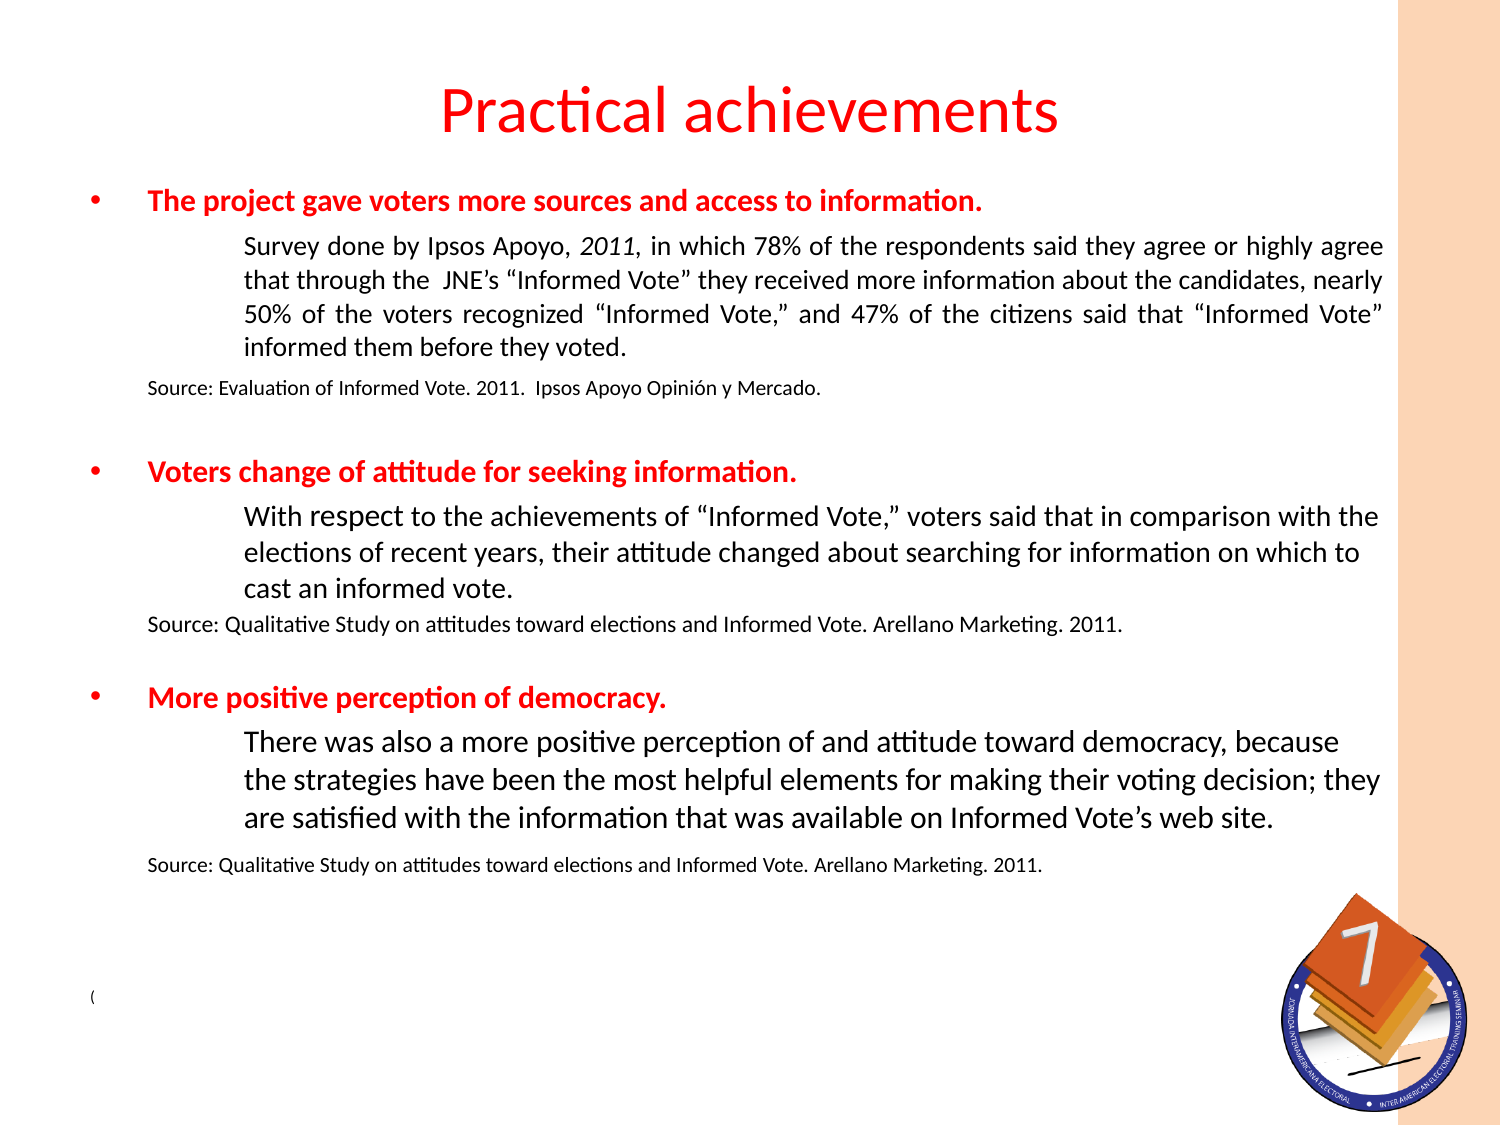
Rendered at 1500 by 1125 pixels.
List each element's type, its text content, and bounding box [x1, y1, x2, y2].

picture [1281, 893, 1471, 1112]
text_box Practical achievements [74, 62, 1398, 149]
text_box [1398, 0, 1500, 1125]
text_box The project gave voters more sources and access to information. Survey done by Ipsos Apoyo, 2011, in which 78% of the respondents said they agree or highly agree that through the JNE’s “Informed Vote” they received more information about the candidates, nearly 50% of the voters recognized “Informed Vote,” and 47% of the citizens said that “Informed Vote” informed them before they voted. Source: Evaluation of Informed Vote. 2011. Ipsos Apoyo Opinión y Mercado. Voters change of attitude for seeking information. With respect to the achievements of “Informed Vote,” voters said that in comparison with the elections of recent years, their attitude changed about searching for information on which to cast an informed vote. Source: Qualitative Study on attitudes toward elections and Informed Vote. Arellano Marketing. 2011. More positive perception of democracy. There was also a more positive perception of and attitude toward democracy, because the strategies have been the most helpful elements for making their voting decision; they are satisfied with the information that was available on Informed Vote’s web site. Source: Qualitative Study on attitudes toward elections and Informed Vote. Arellano Marketing. 2011. ( [75, 172, 1398, 1024]
